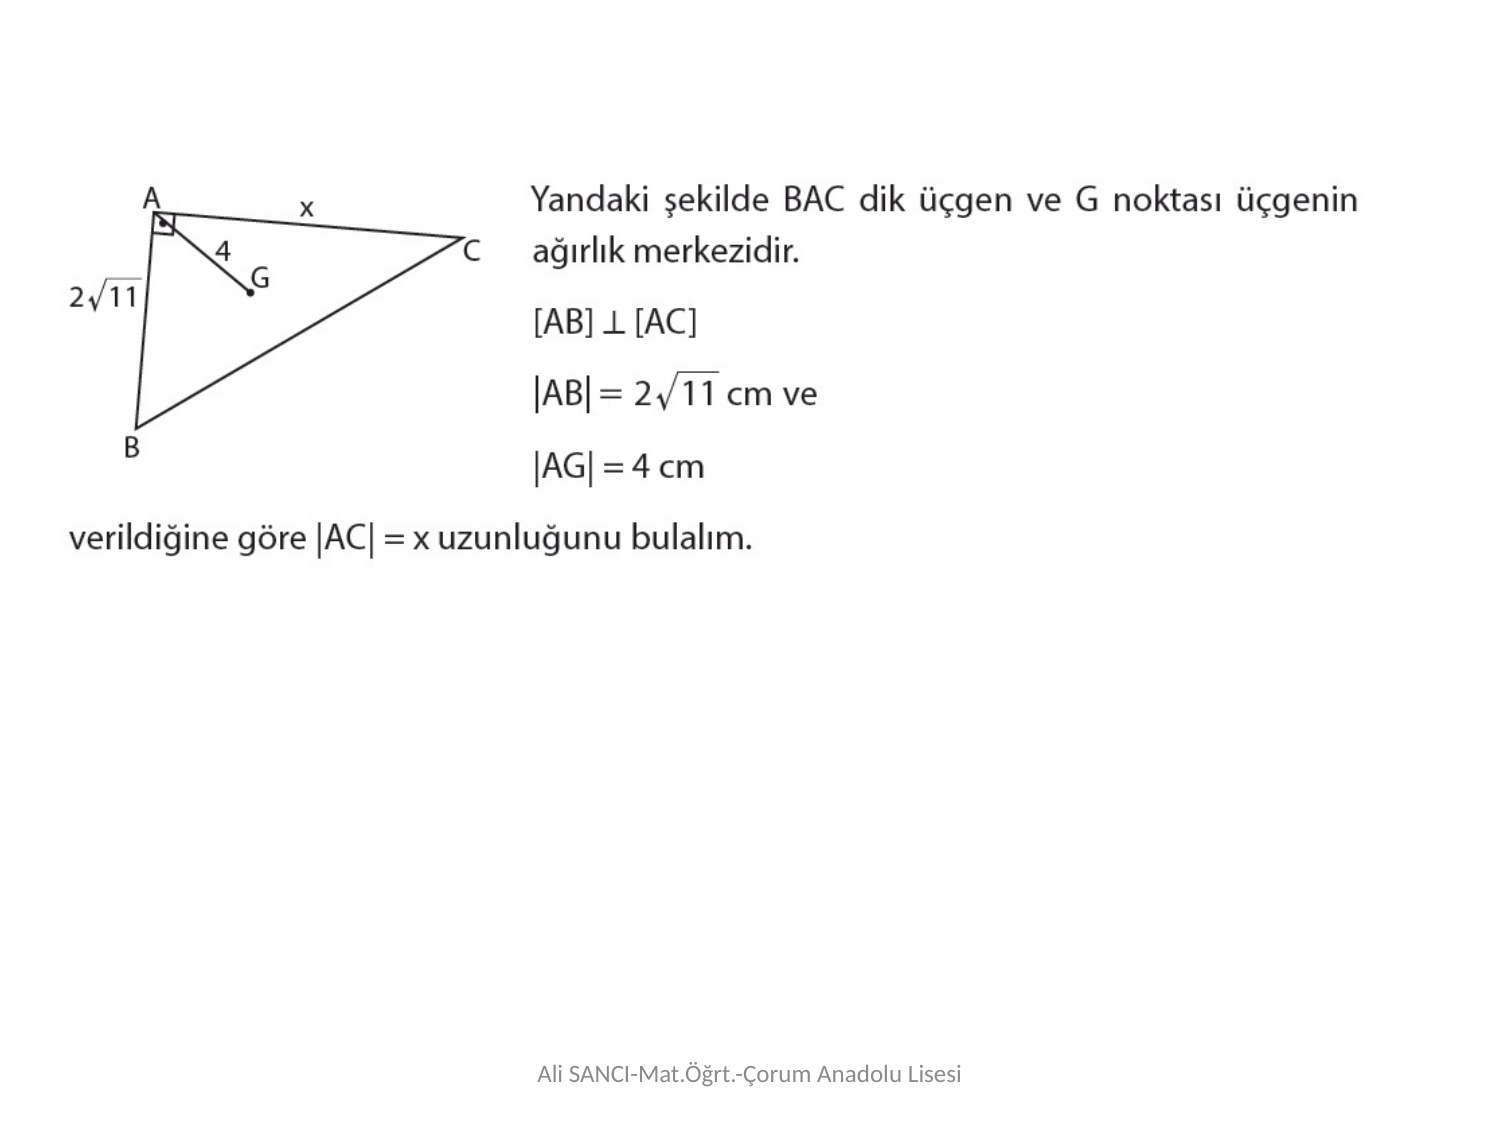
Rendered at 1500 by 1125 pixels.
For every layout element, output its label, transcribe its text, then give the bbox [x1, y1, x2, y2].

footer Ali SANCI-Mat.Öğrt.-Çorum Anadolu Lisesi [512, 1042, 988, 1103]
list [29, 148, 1380, 576]
